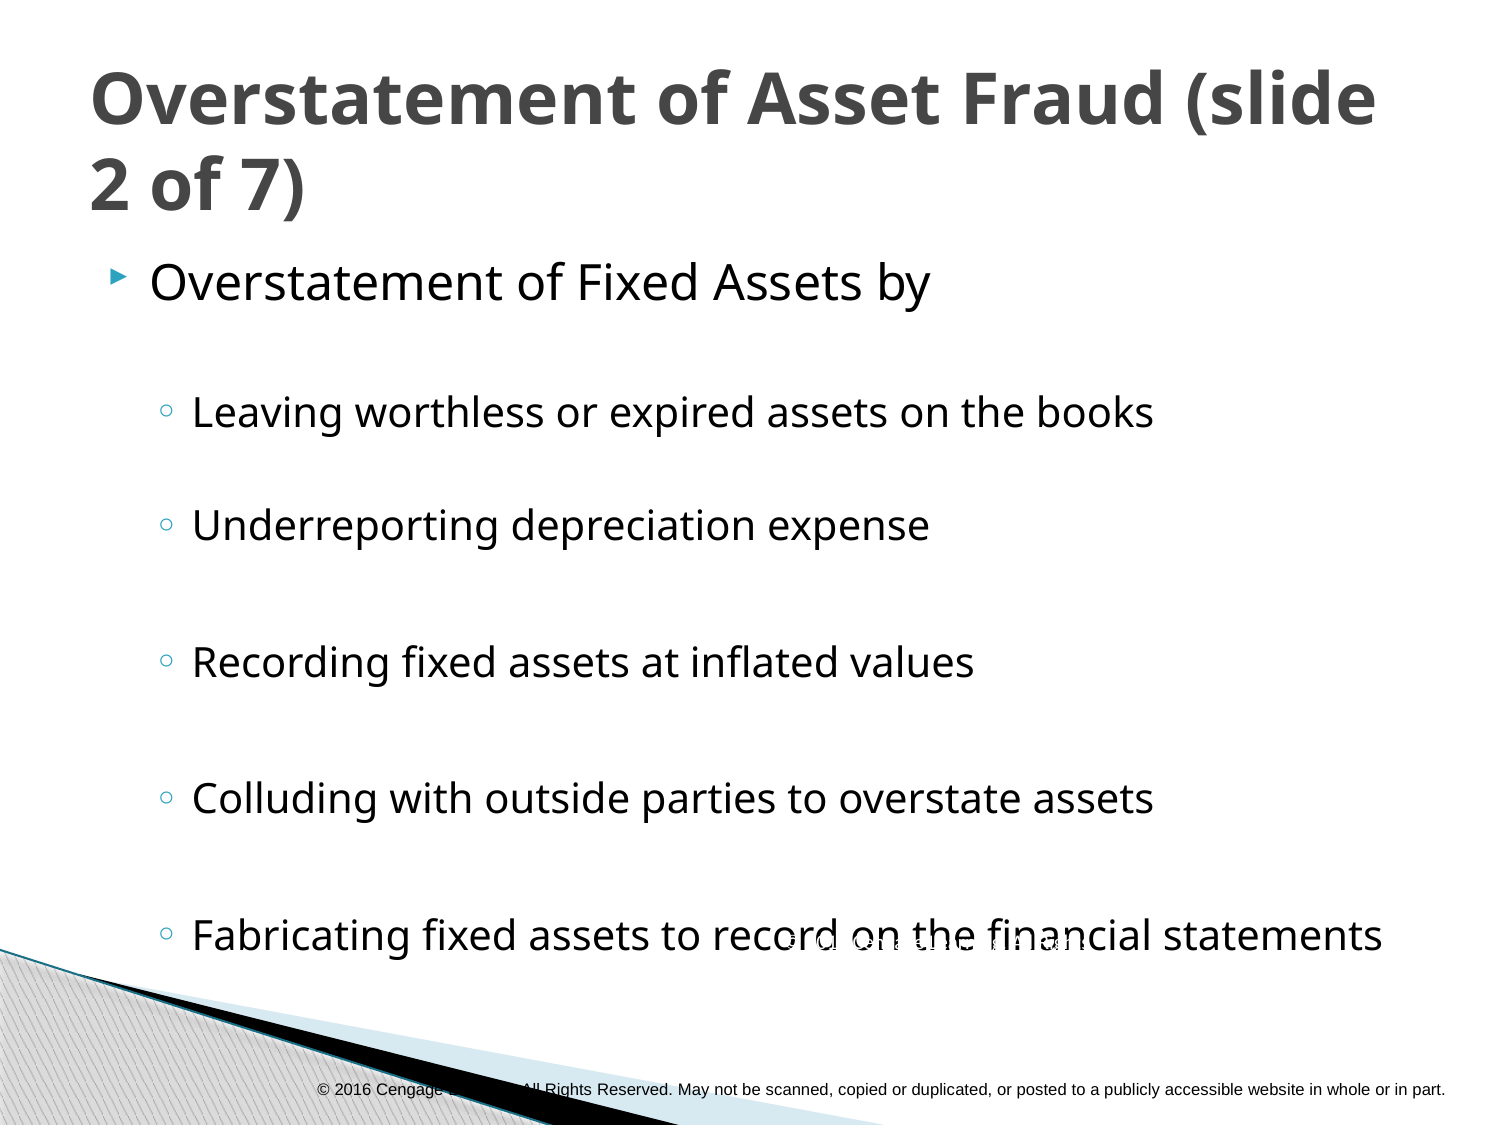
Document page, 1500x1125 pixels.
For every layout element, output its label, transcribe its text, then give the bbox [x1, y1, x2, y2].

title Overstatement of Asset Fraud (slide 2 of 7) [75, 45, 1425, 233]
text_box © 2016 Cengage Learning. All Rights Reserved. May not be scanned, copied or duplicated, or posted to a publicly accessible website in whole or in part. [37, 1018, 1463, 1107]
list Overstatement of Fixed Assets by Leaving worthless or expired assets on the books Underreporting depreciation expense Recording fixed assets at inflated values Colluding with outside parties to overstate assets Fabricating fixed assets to record on the financial statements [75, 243, 1425, 986]
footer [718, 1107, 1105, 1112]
